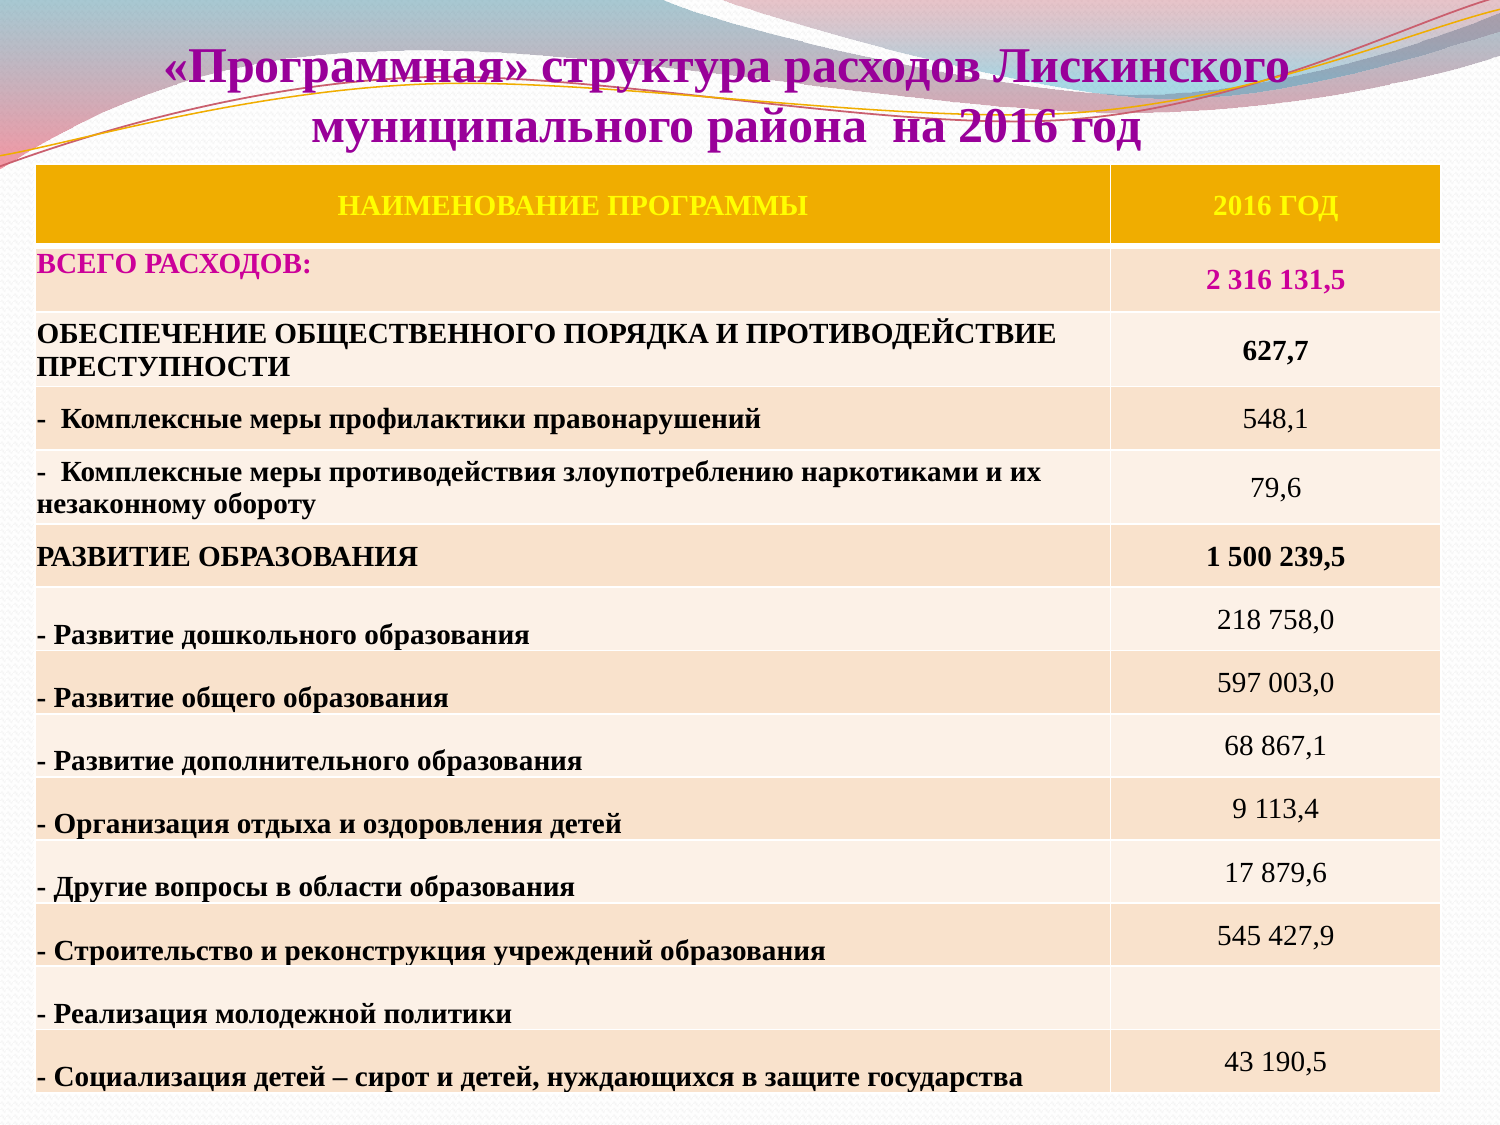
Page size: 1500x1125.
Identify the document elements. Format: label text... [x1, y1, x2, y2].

table_cell 9 113,4 [1111, 778, 1440, 839]
table_cell 218 758,0 [1111, 588, 1440, 650]
table_cell - Социализация детей – сирот и детей, нуждающихся в защите государства [36, 1030, 1110, 1092]
table_cell 43 190,5 [1111, 1030, 1440, 1092]
table_cell 1 500 239,5 [1111, 525, 1440, 586]
table_header 2016 ГОД [1111, 165, 1440, 243]
table_cell - Строительство и реконструкция учреждений образования [36, 904, 1110, 965]
table_cell 545 427,9 [1111, 904, 1440, 965]
table_cell 627,7 [1111, 313, 1440, 386]
table_cell [1111, 967, 1440, 1029]
table_cell - Комплексные меры профилактики правонарушений [36, 387, 1110, 449]
table_cell ОБЕСПЕЧЕНИЕ ОБЩЕСТВЕННОГО ПОРЯДКА И ПРОТИВОДЕЙСТВИЕ ПРЕСТУПНОСТИ [36, 313, 1110, 386]
table_cell 17 879,6 [1111, 841, 1440, 902]
table_cell - Развитие дошкольного образования [36, 588, 1110, 650]
table_cell 2 316 131,5 [1111, 249, 1440, 311]
table_cell 597 003,0 [1111, 651, 1440, 713]
table_cell РАЗВИТИЕ ОБРАЗОВАНИЯ [36, 525, 1110, 586]
table_cell ВСЕГО РАСХОДОВ: [36, 249, 1110, 311]
table_cell - Развитие общего образования [36, 651, 1110, 713]
table_cell 79,6 [1111, 451, 1440, 523]
table_header НАИМЕНОВАНИЕ ПРОГРАММЫ [36, 165, 1110, 243]
table_cell 548,1 [1111, 387, 1440, 449]
table_cell - Комплексные меры противодействия злоупотреблению наркотиками и их незаконному обороту [36, 451, 1110, 523]
table_cell - Развитие дополнительного образования [36, 715, 1110, 776]
table_cell - Другие вопросы в области образования [36, 841, 1110, 902]
table_cell - Реализация молодежной политики [36, 967, 1110, 1029]
table_cell 68 867,1 [1111, 715, 1440, 776]
table_cell - Организация отдыха и оздоровления детей [36, 778, 1110, 839]
title «Программная» структура расходов Лискинского муниципального района на 2016 год [35, 35, 1418, 153]
